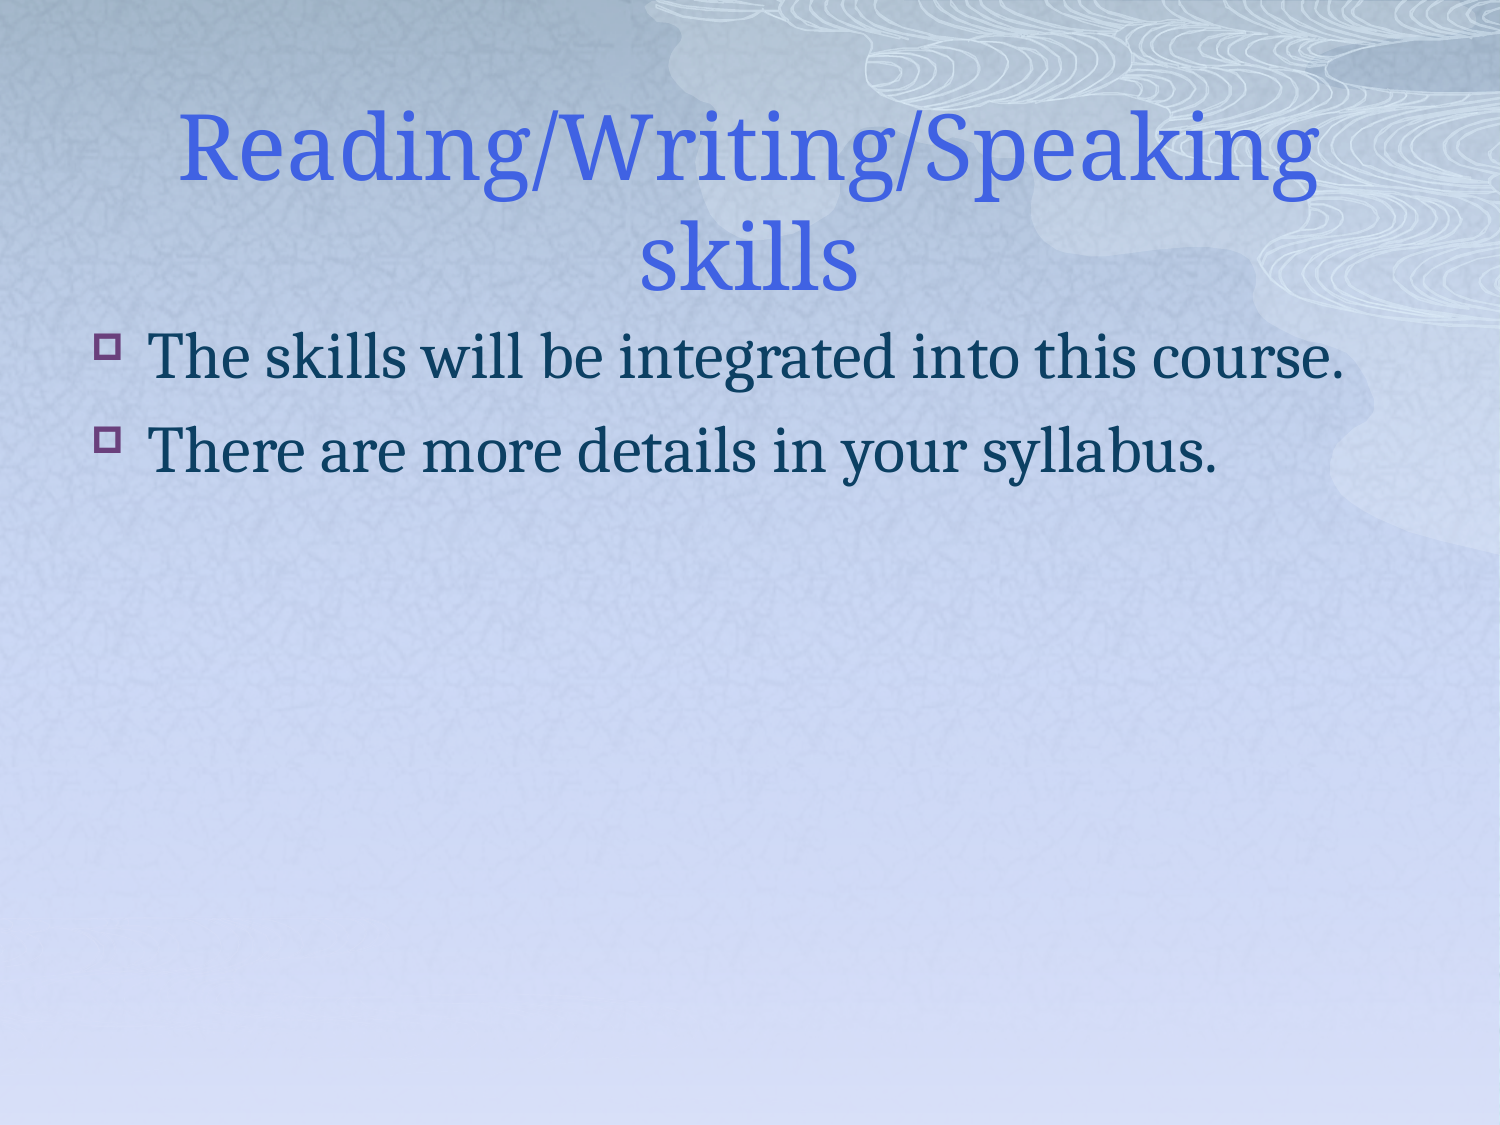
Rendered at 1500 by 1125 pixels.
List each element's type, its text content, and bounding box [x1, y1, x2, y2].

list The skills will be integrated into this course. There are more details in your syllabus. [76, 304, 1430, 1032]
title Reading/Writing/Speaking skills [75, 105, 1425, 293]
